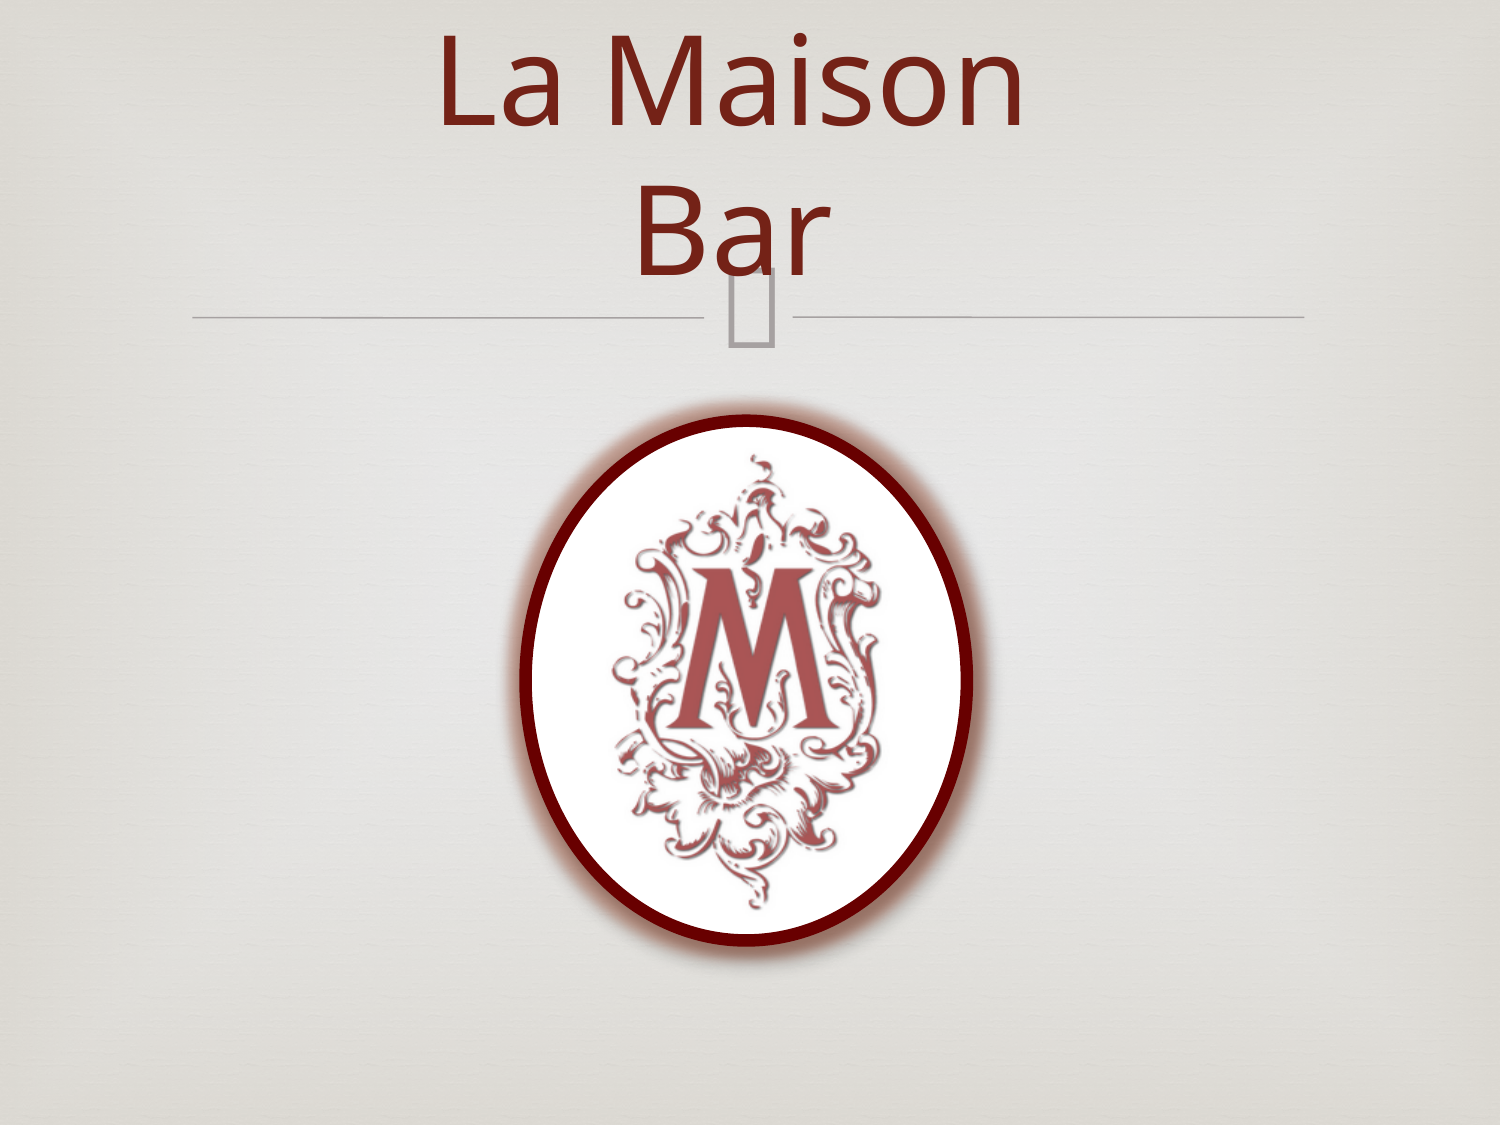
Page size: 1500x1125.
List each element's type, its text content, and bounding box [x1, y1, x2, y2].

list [525, 420, 968, 941]
title La Maison Bar [74, 44, 1388, 256]
